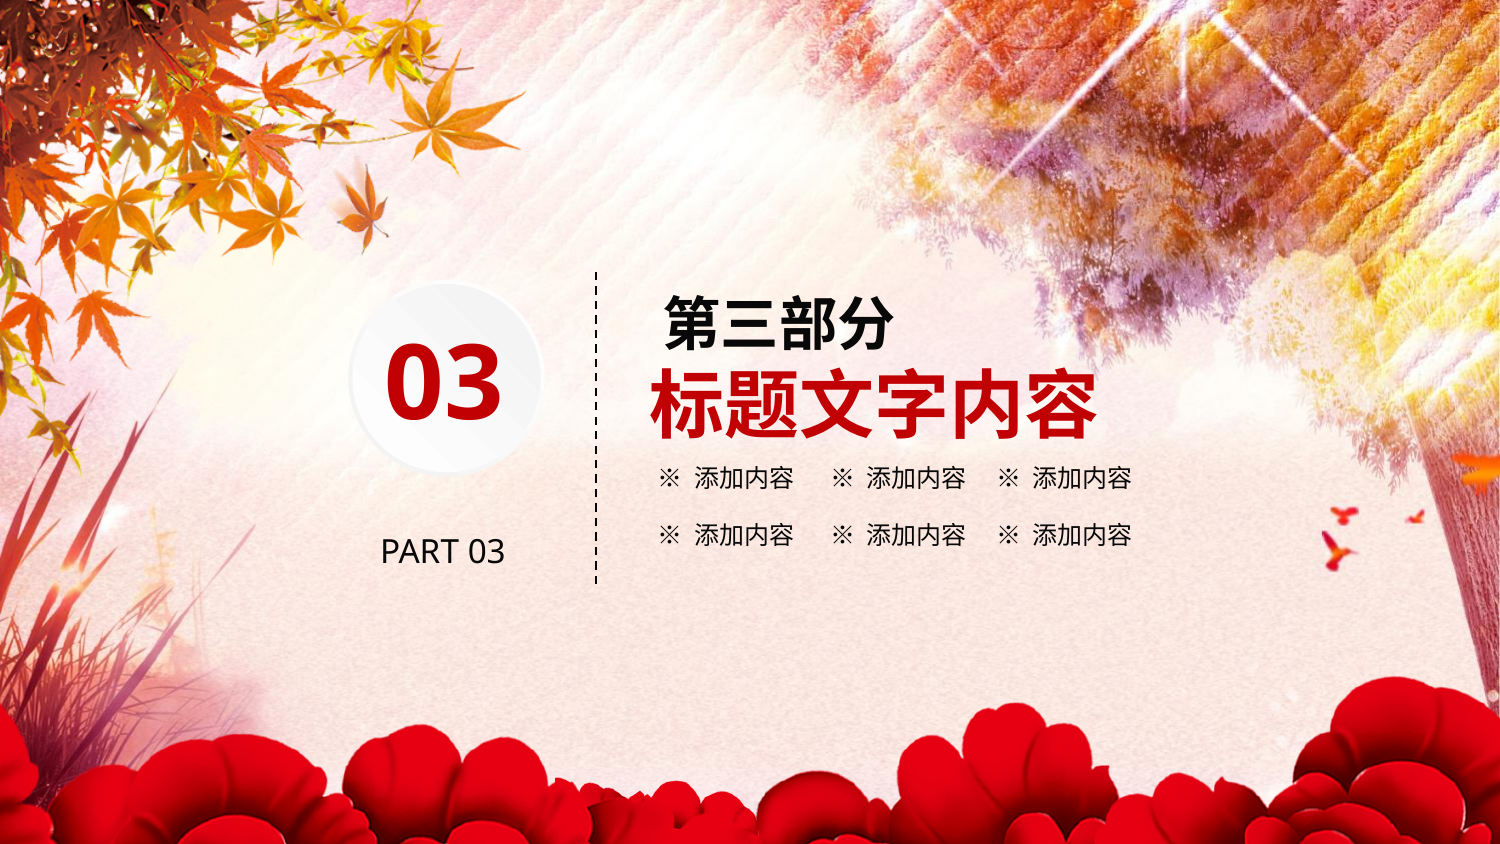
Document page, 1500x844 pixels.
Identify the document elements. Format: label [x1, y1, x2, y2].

text_box [0, 0, 1500, 844]
text_box [348, 280, 545, 477]
